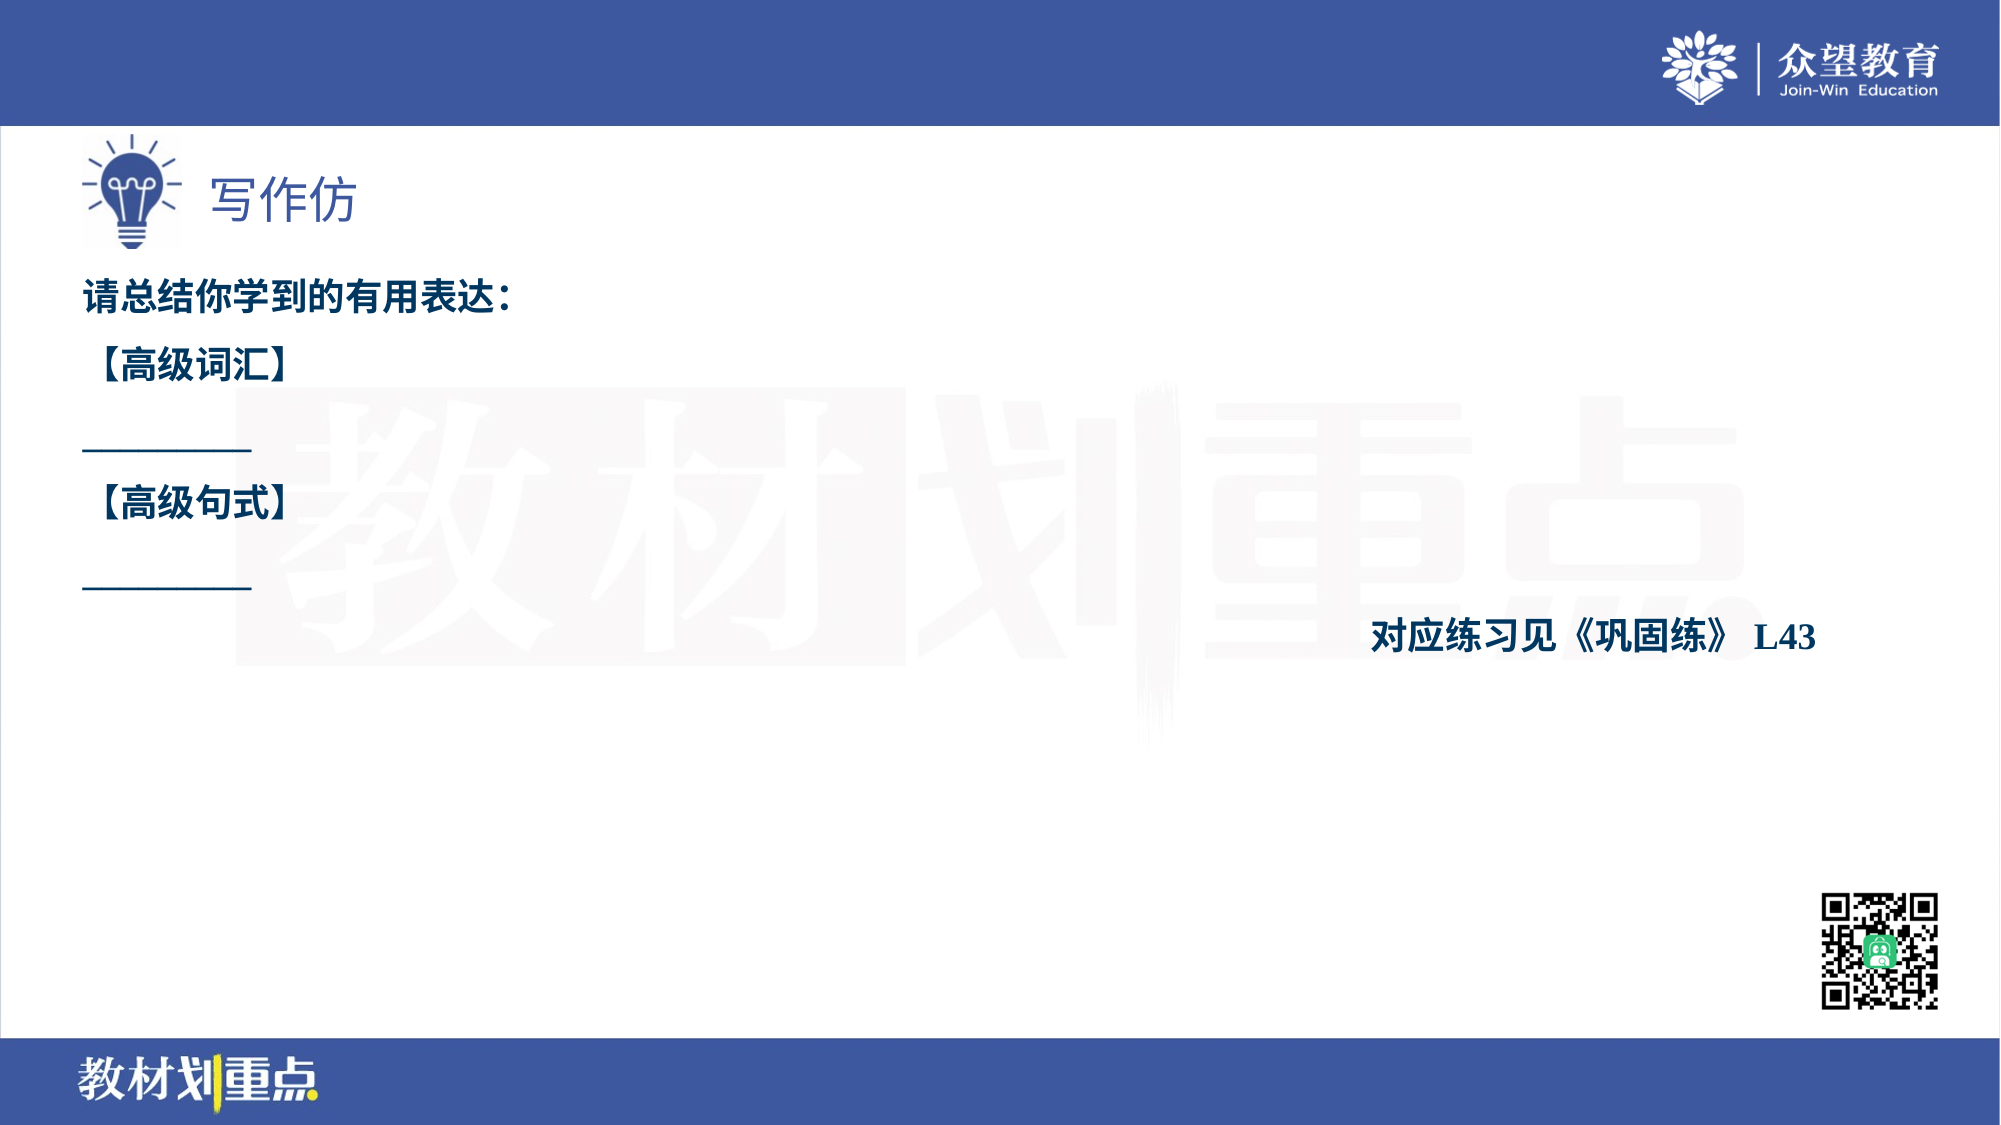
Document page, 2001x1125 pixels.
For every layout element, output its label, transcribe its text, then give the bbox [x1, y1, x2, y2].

text_box 请总结你学到的有用表达： 【高级词汇】 _________ 【高级句式】 _________ 对应练习见《巩固练》L43 [82, 248, 1817, 651]
picture [0, 0, 2000, 1125]
